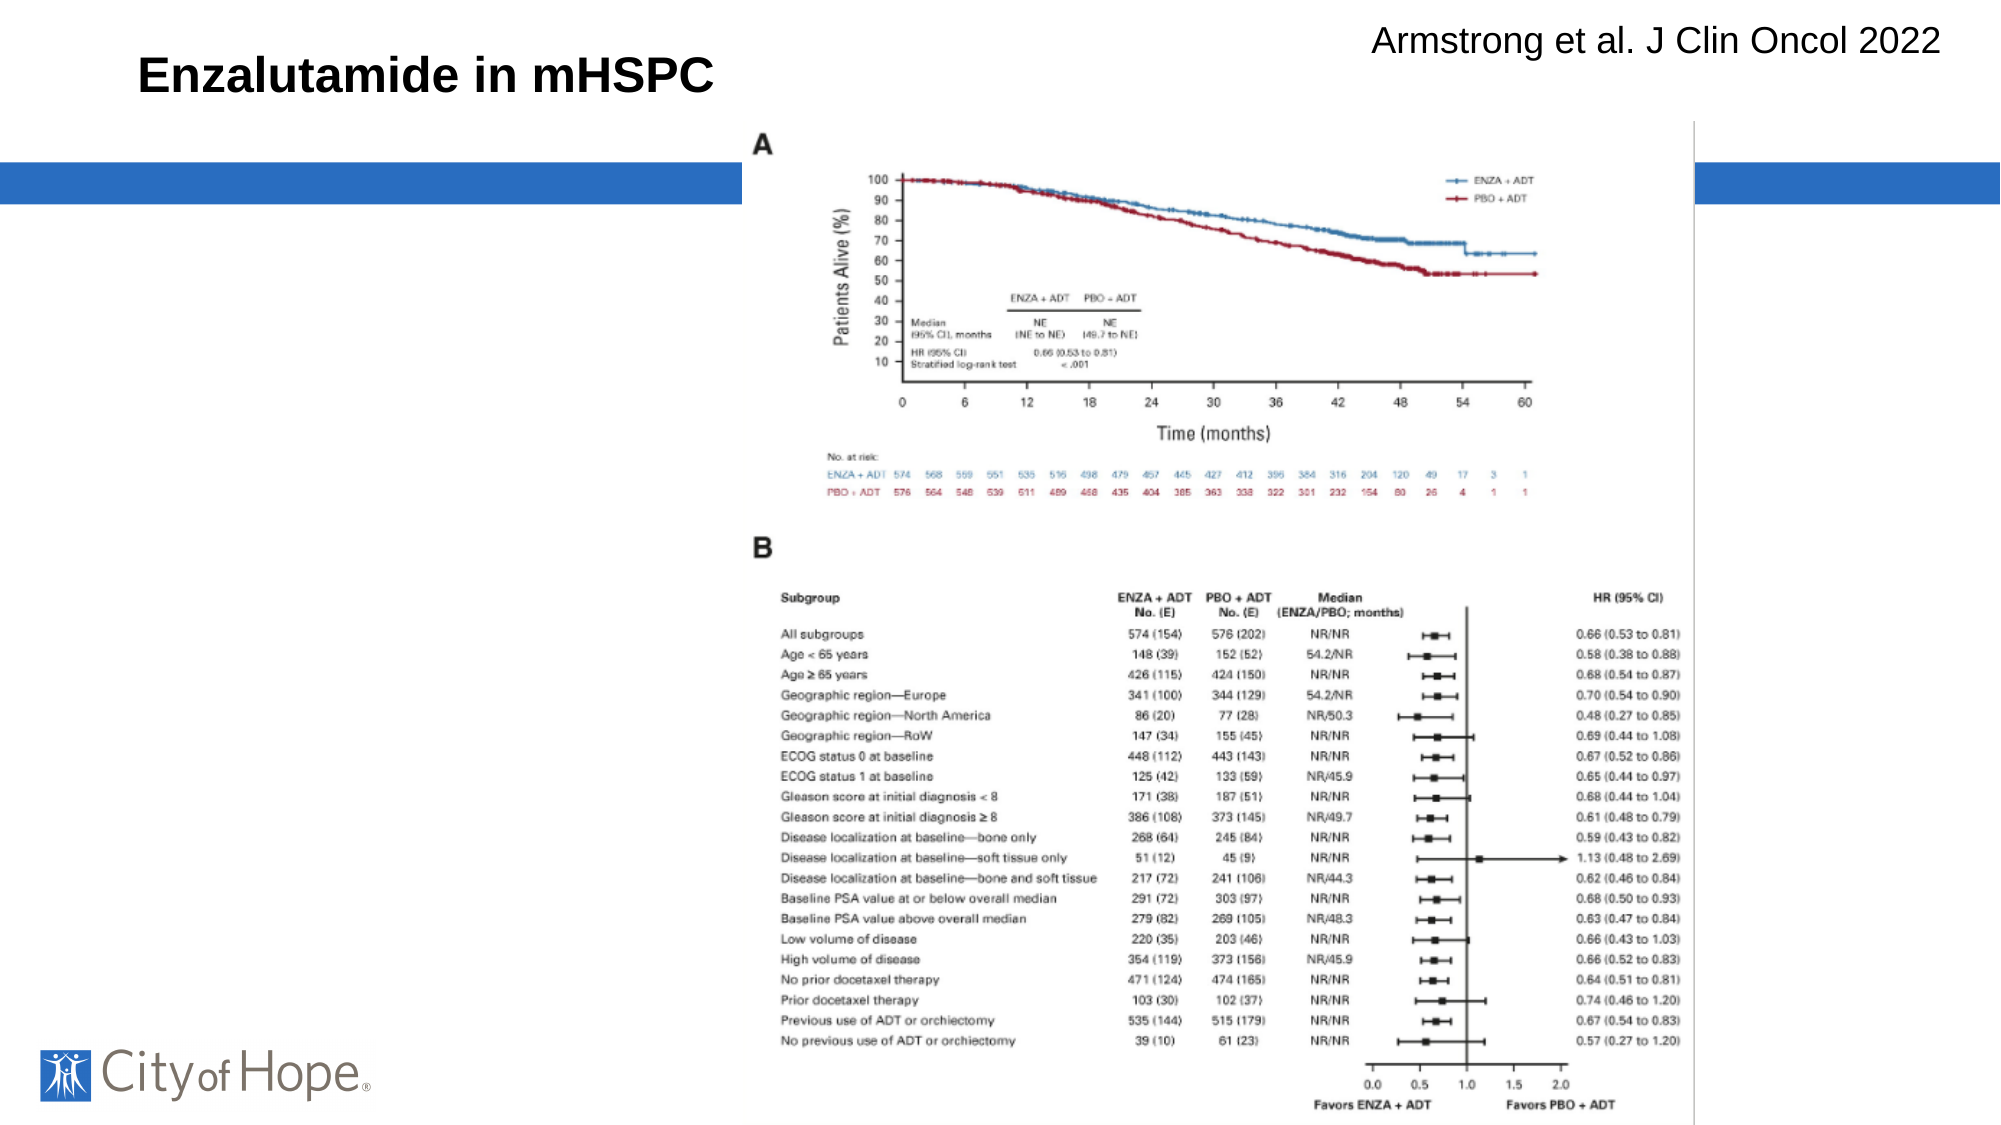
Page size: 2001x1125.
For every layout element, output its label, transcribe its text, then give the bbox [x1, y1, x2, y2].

list Armstrong et al. J Clin Oncol 2022 [1356, 8, 1974, 64]
picture [36, 1039, 376, 1112]
title Enzalutamide in mHSPC [122, 23, 1523, 122]
picture [741, 120, 1695, 1125]
